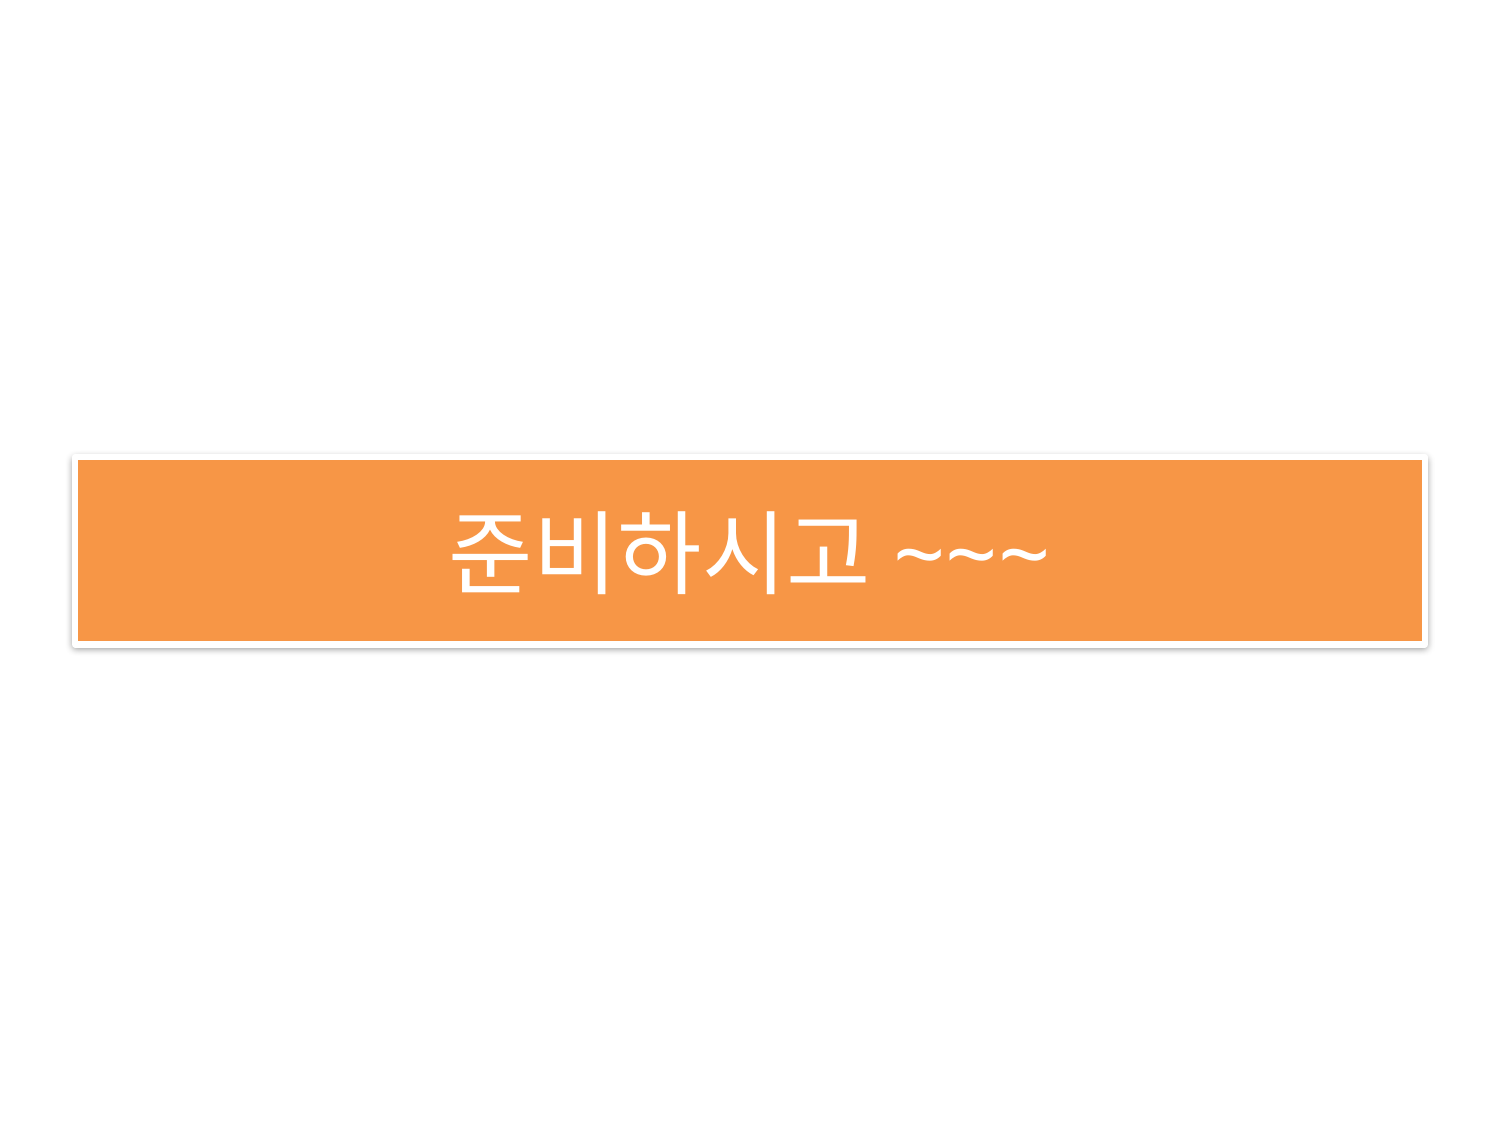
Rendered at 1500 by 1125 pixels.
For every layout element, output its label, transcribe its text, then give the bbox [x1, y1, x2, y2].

title 준비하시고~~~ [72, 454, 1428, 648]
